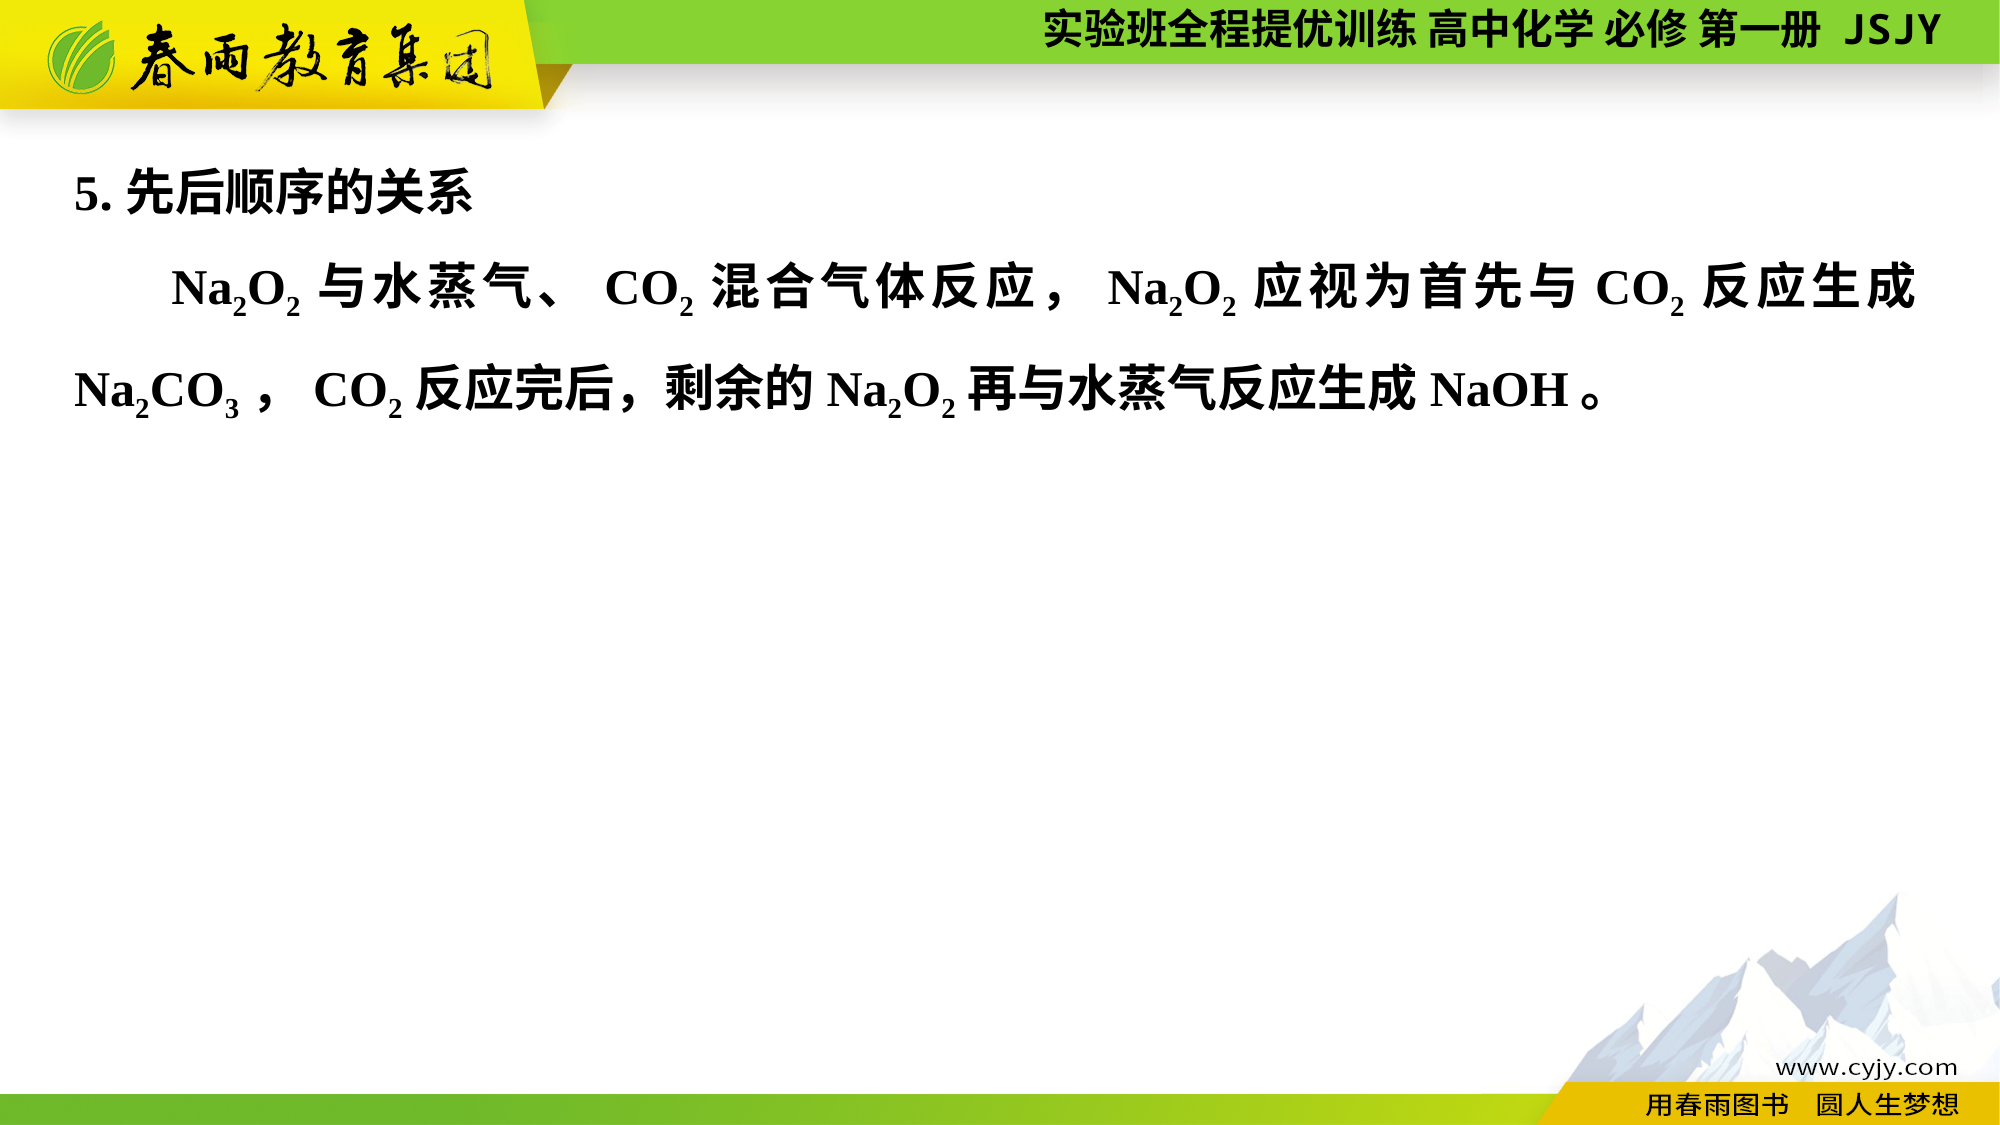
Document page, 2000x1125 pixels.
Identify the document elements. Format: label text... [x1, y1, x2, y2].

picture [0, 0, 2000, 1125]
list 5.先后顺序的关系 Na2O2与水蒸气、CO2混合气体反应，Na2O2应视为首先与CO2反应生成Na2CO3，CO2反应完后，剩余的Na2O2再与水蒸气反应生成NaOH。 [59, 122, 1944, 411]
